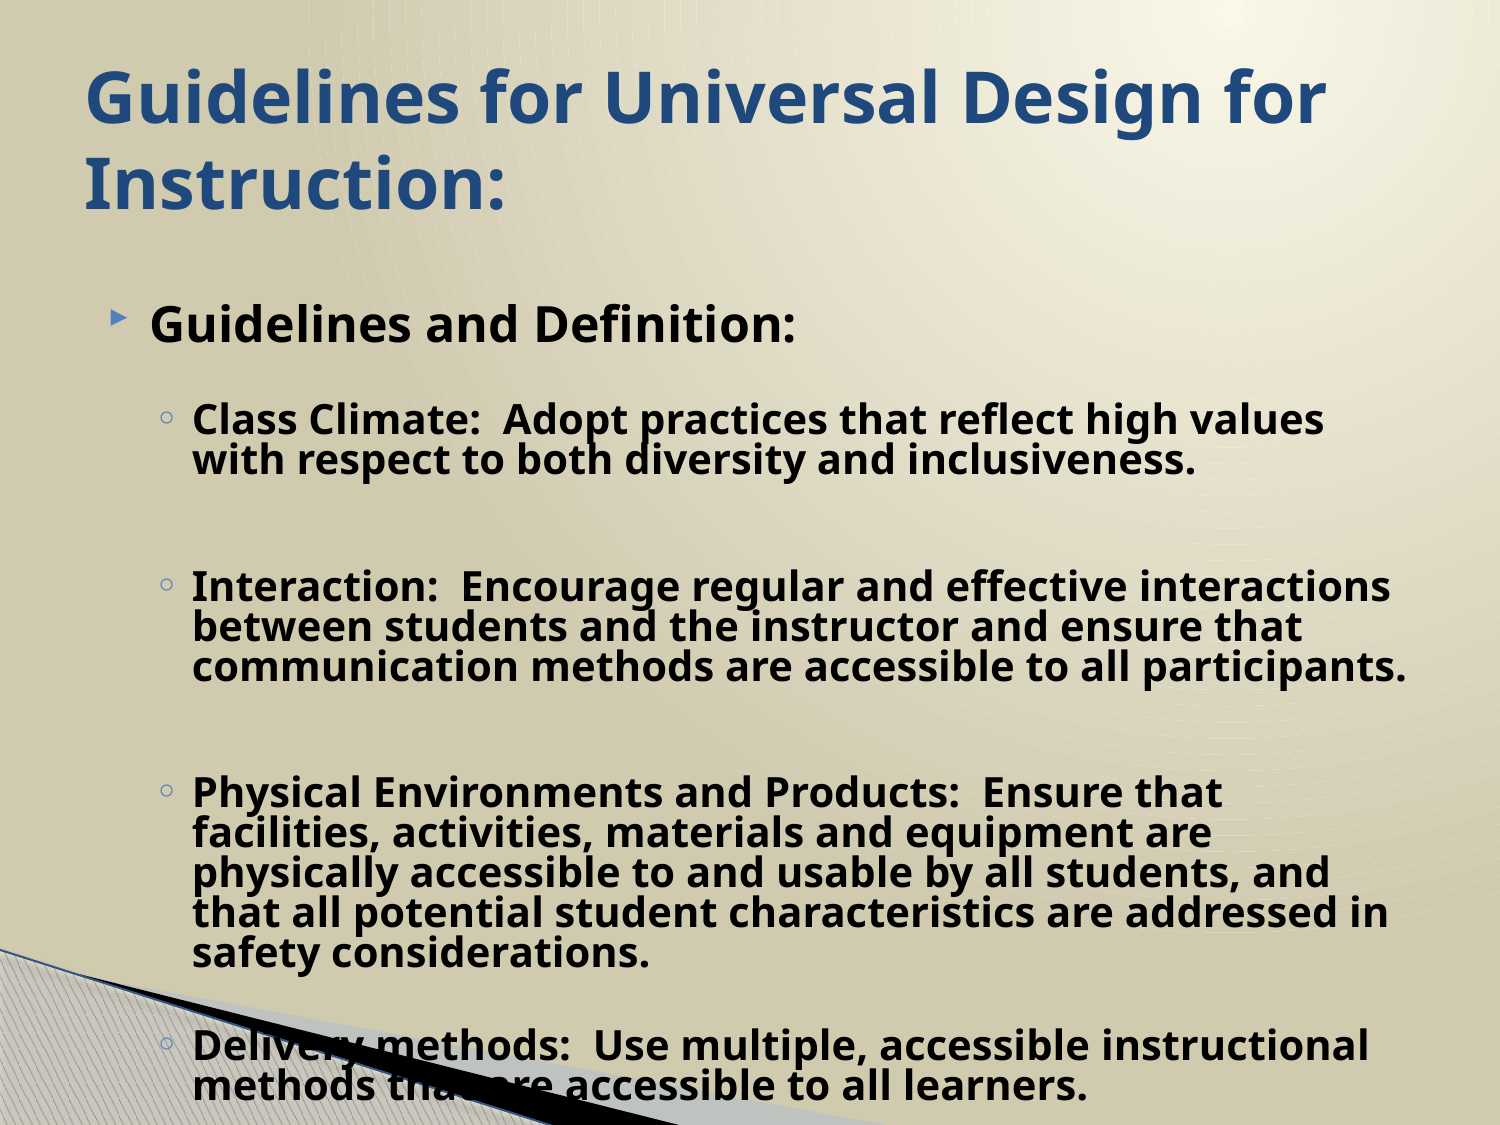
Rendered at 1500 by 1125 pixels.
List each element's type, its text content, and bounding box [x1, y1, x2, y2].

list Guidelines and Definition: Class Climate: Adopt practices that reflect high values with respect to both diversity and inclusiveness. Interaction: Encourage regular and effective interactions between students and the instructor and ensure that communication methods are accessible to all participants. Physical Environments and Products: Ensure that facilities, activities, materials and equipment are physically accessible to and usable by all students, and that all potential student characteristics are addressed in safety considerations. Delivery methods: Use multiple, accessible instructional methods that are accessible to all learners. [74, 242, 1426, 1048]
title Guidelines for Universal Design for Instruction: [70, 43, 1420, 232]
